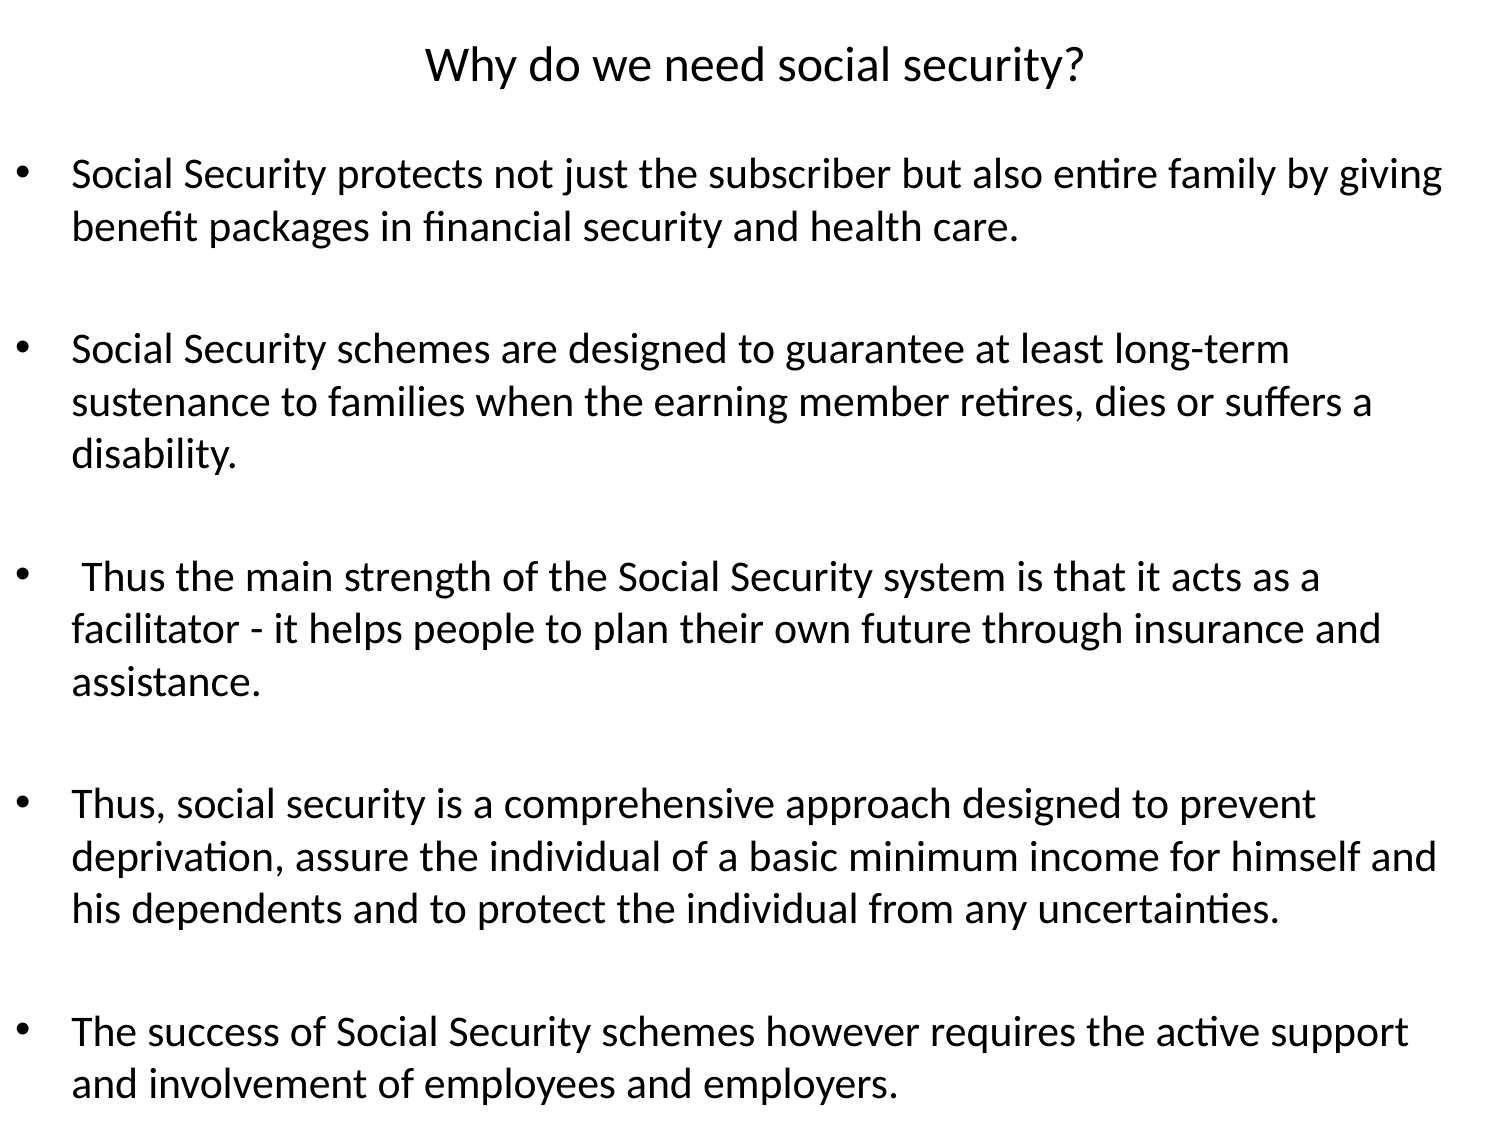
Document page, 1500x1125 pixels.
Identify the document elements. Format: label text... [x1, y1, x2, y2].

title Why do we need social security? [75, 45, 1425, 137]
list Social Security protects not just the subscriber but also entire family by giving benefit packages in financial security and health care. Social Security schemes are designed to guarantee at least long-term sustenance to families when the earning member retires, dies or suffers a disability. Thus the main strength of the Social Security system is that it acts as a facilitator - it helps people to plan their own future through insurance and assistance. Thus, social security is a comprehensive approach designed to prevent deprivation, assure the individual of a basic minimum income for himself and his dependents and to protect the individual from any uncertainties. The success of Social Security schemes however requires the active support and involvement of employees and employers. [0, 137, 1500, 1125]
